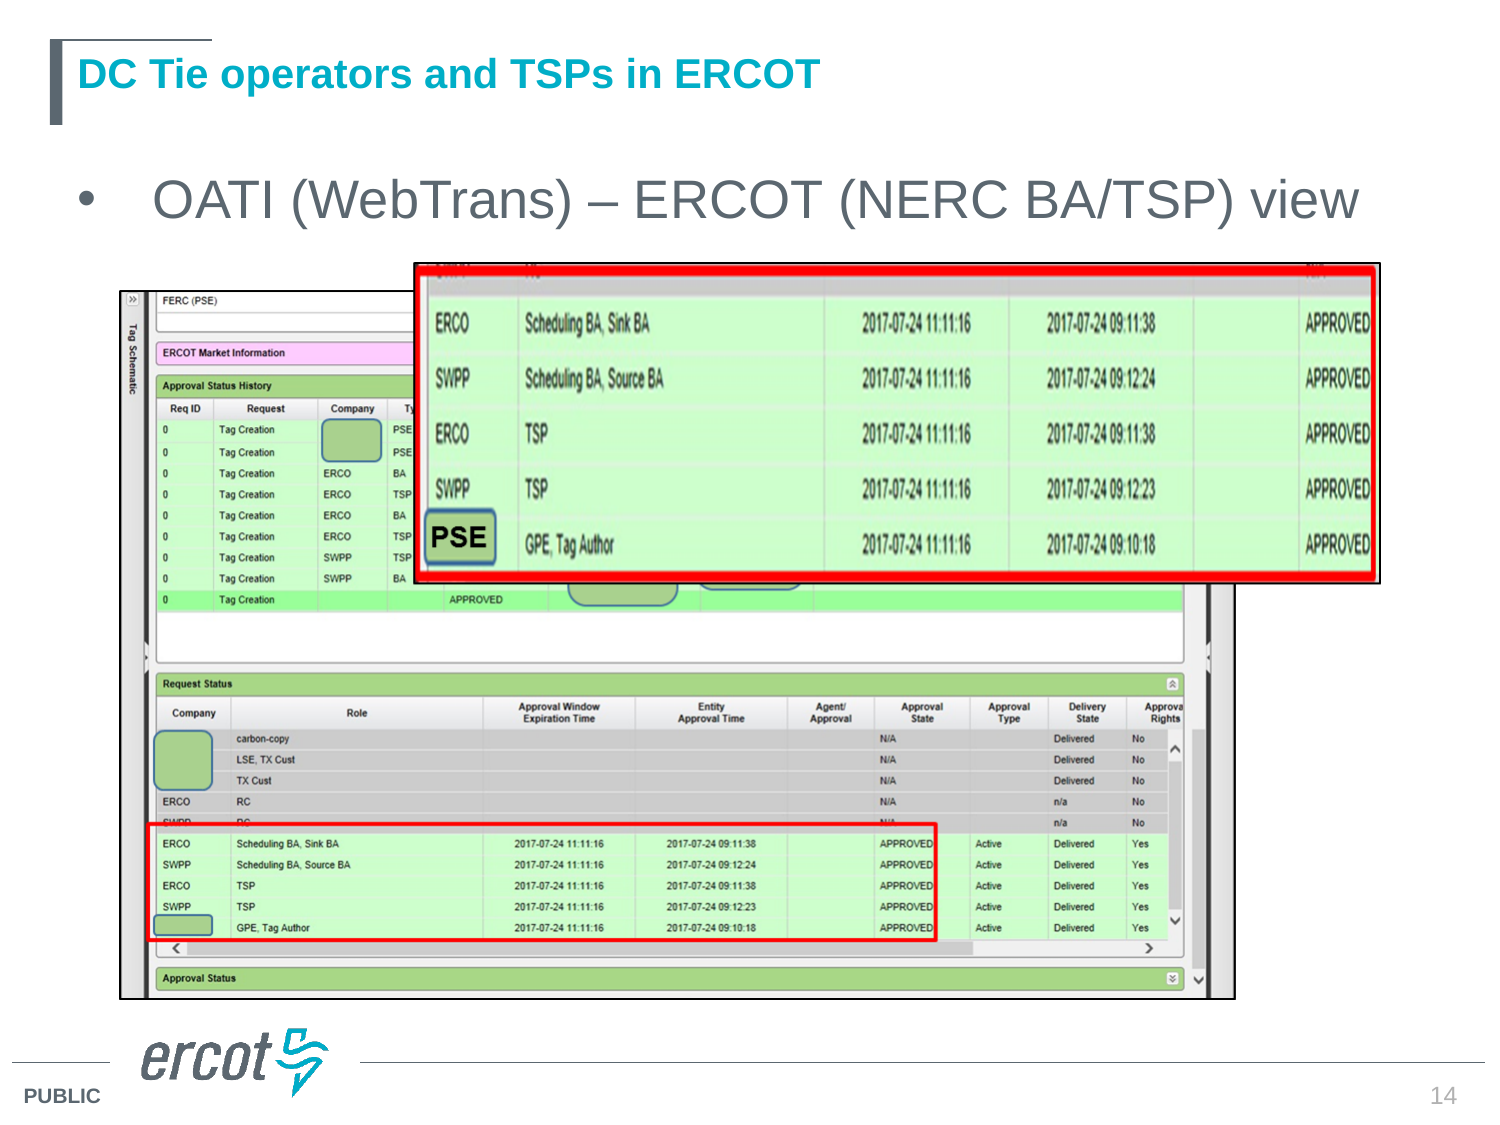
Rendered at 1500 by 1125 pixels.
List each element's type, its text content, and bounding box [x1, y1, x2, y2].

title DC Tie operators and TSPs in ERCOT [62, 39, 1450, 125]
picture [137, 1024, 332, 1100]
list OATI (WebTrans) – ERCOT (NERC BA/TSP) view [53, 157, 1441, 975]
picture [119, 262, 1381, 1001]
slide_number 14 [1400, 1076, 1488, 1113]
